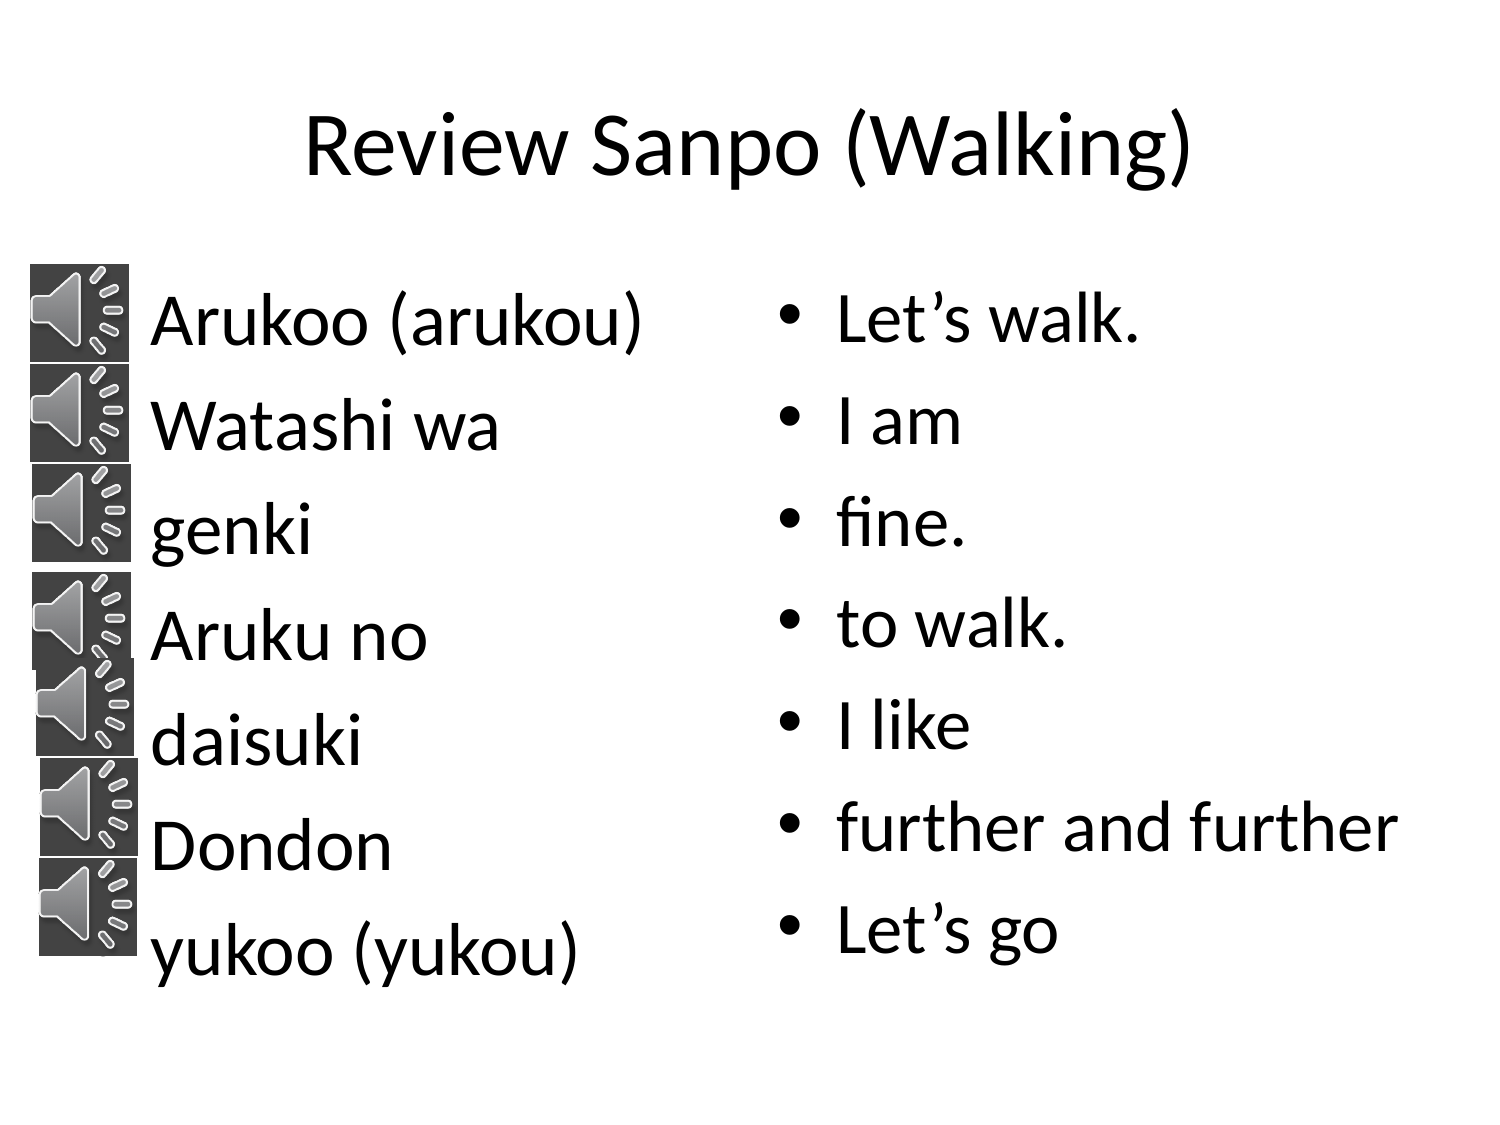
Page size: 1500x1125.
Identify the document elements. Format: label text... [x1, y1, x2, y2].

list Arukoo (arukou) Watashi wa genki Aruku no daisuki Dondon yukoo (yukou) [75, 262, 738, 1005]
list Let’s walk. I am fine. to walk. I like further and further Let’s go [762, 262, 1425, 1005]
title Review Sanpo (Walking) [75, 45, 1425, 233]
picture [29, 262, 132, 564]
picture [31, 570, 139, 958]
